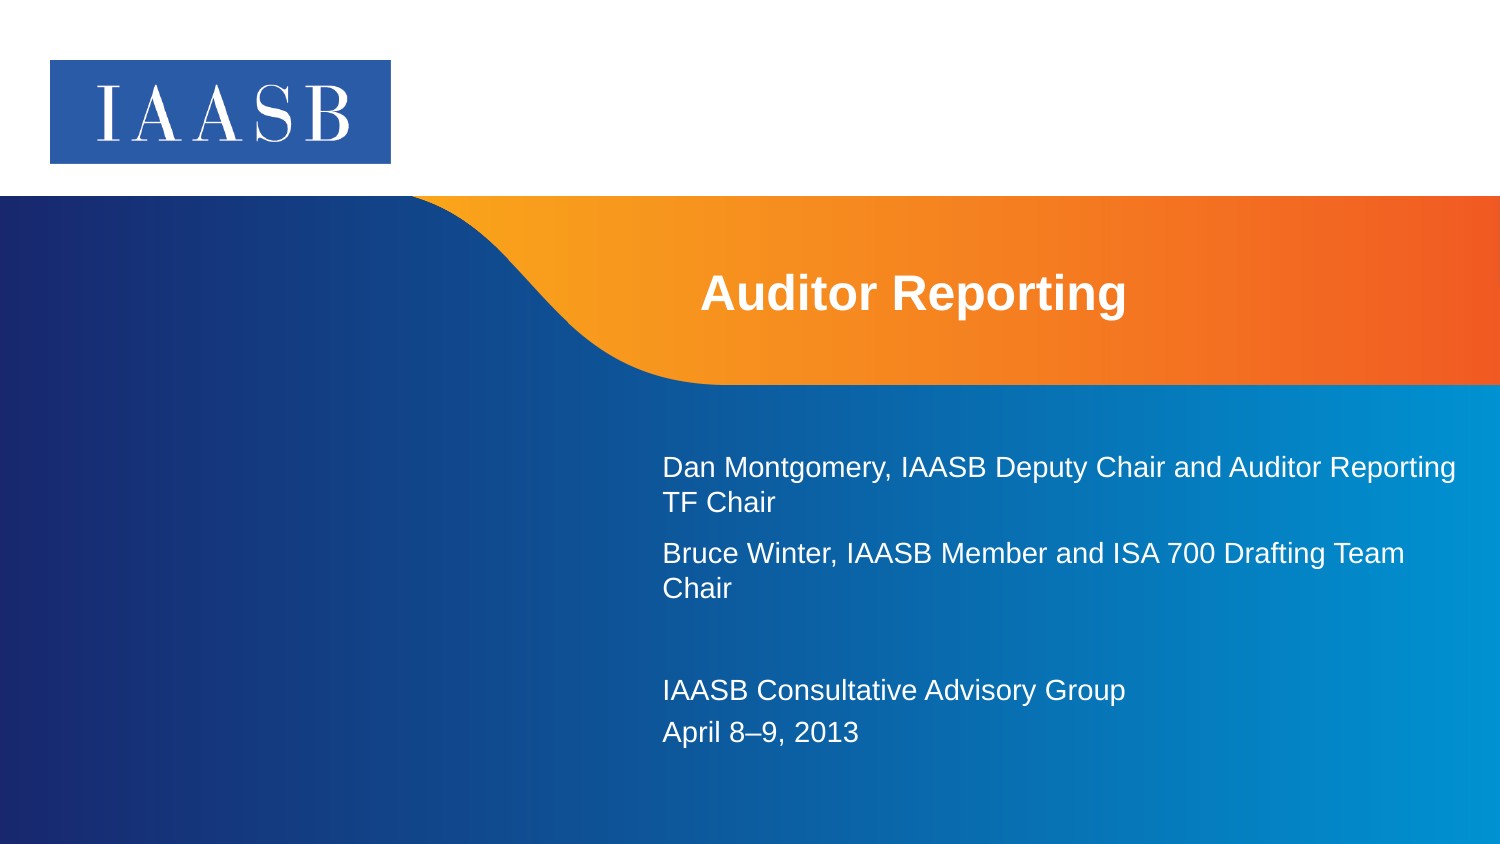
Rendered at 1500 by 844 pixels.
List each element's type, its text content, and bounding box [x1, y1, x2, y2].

picture [412, 196, 1500, 385]
picture [50, 60, 391, 164]
subtitle Dan Montgomery, IAASB Deputy Chair and Auditor Reporting TF Chair Bruce Winter, IAASB Member and ISA 700 Drafting Team Chair IAASB Consultative Advisory Group April 8–9, 2013 [662, 396, 1463, 663]
title Auditor Reporting [699, 229, 1463, 352]
